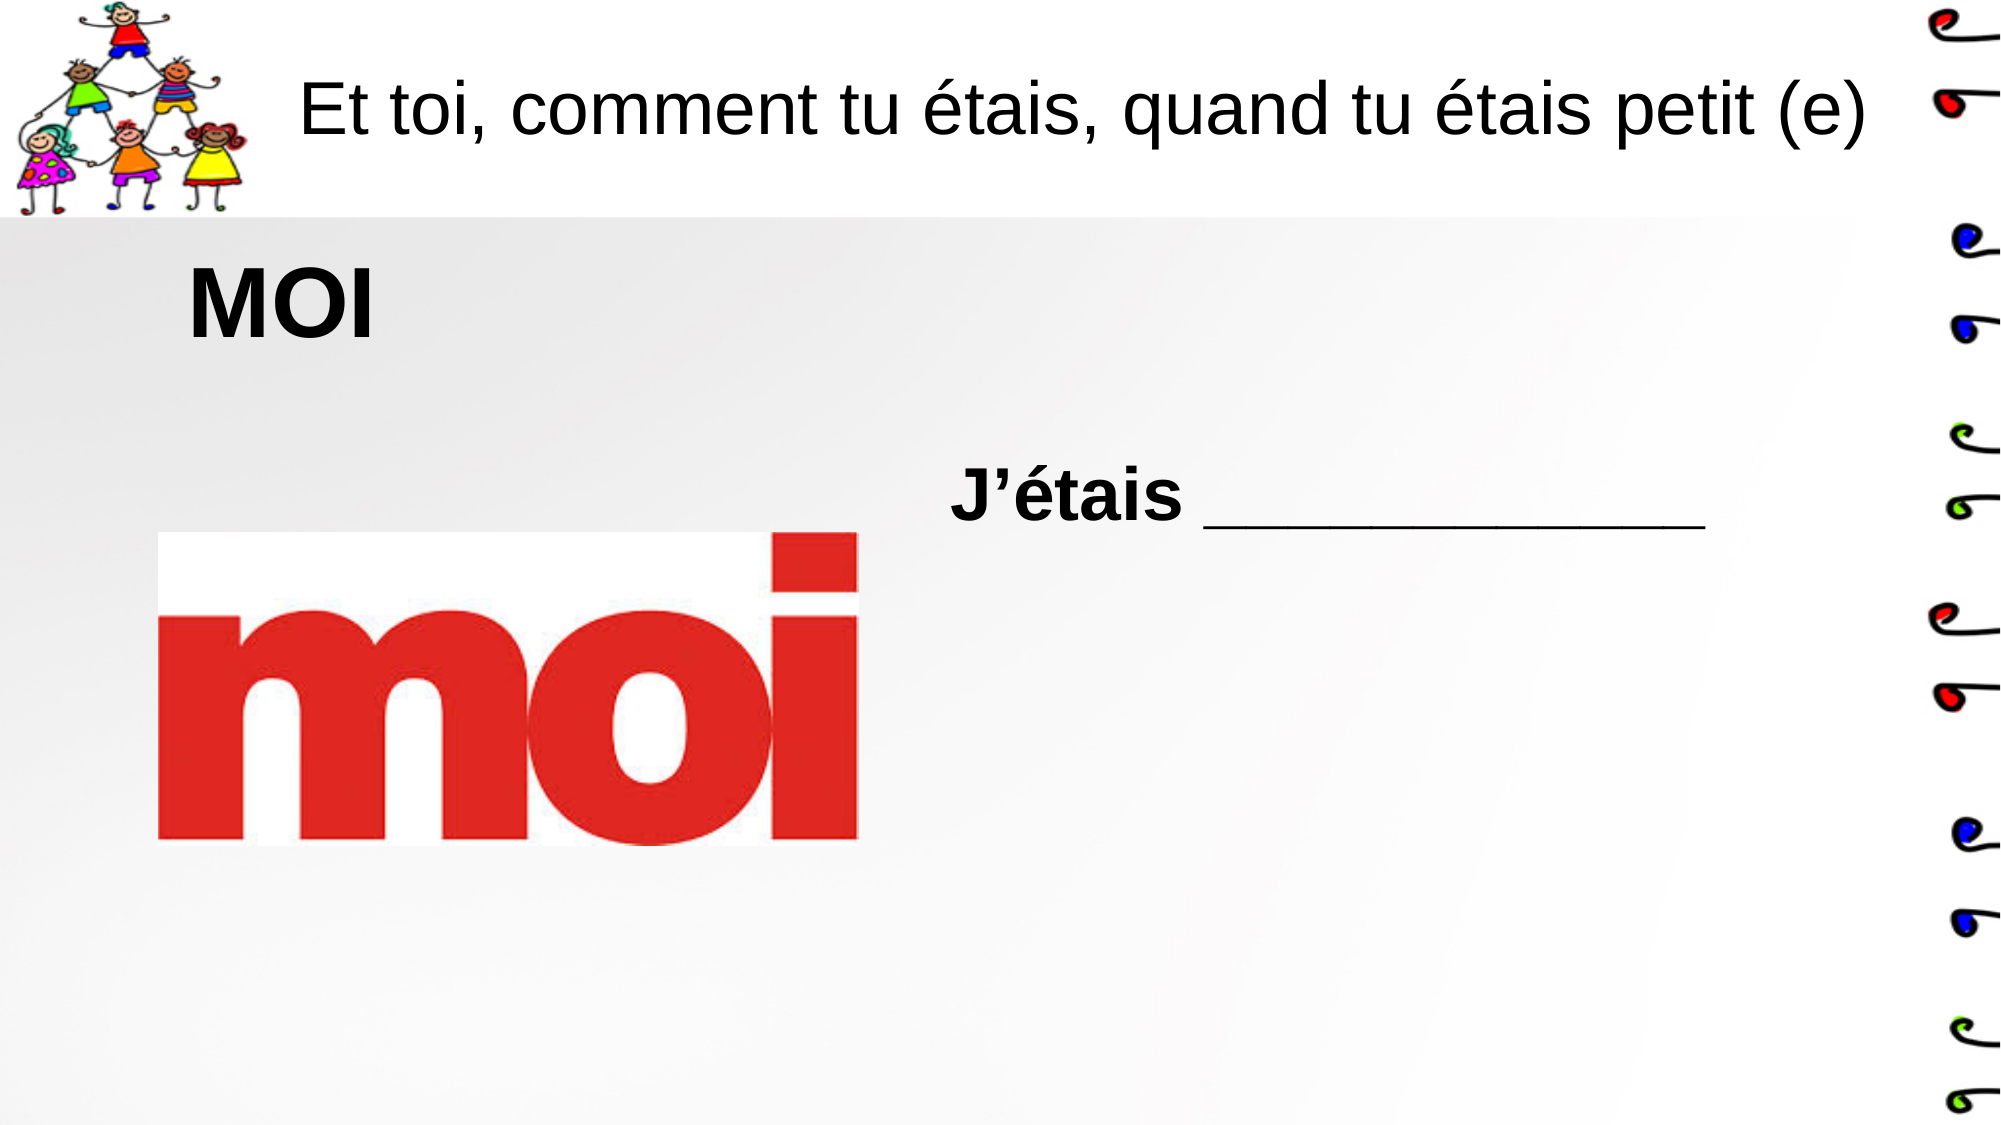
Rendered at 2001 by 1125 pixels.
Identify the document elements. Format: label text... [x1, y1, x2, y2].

text_box J’étais ____________ [935, 438, 1872, 609]
picture [0, 0, 2001, 1125]
title Et toi, comment tu étais, quand tu étais petit (e) [283, 16, 1951, 192]
list MOI [130, 229, 546, 401]
